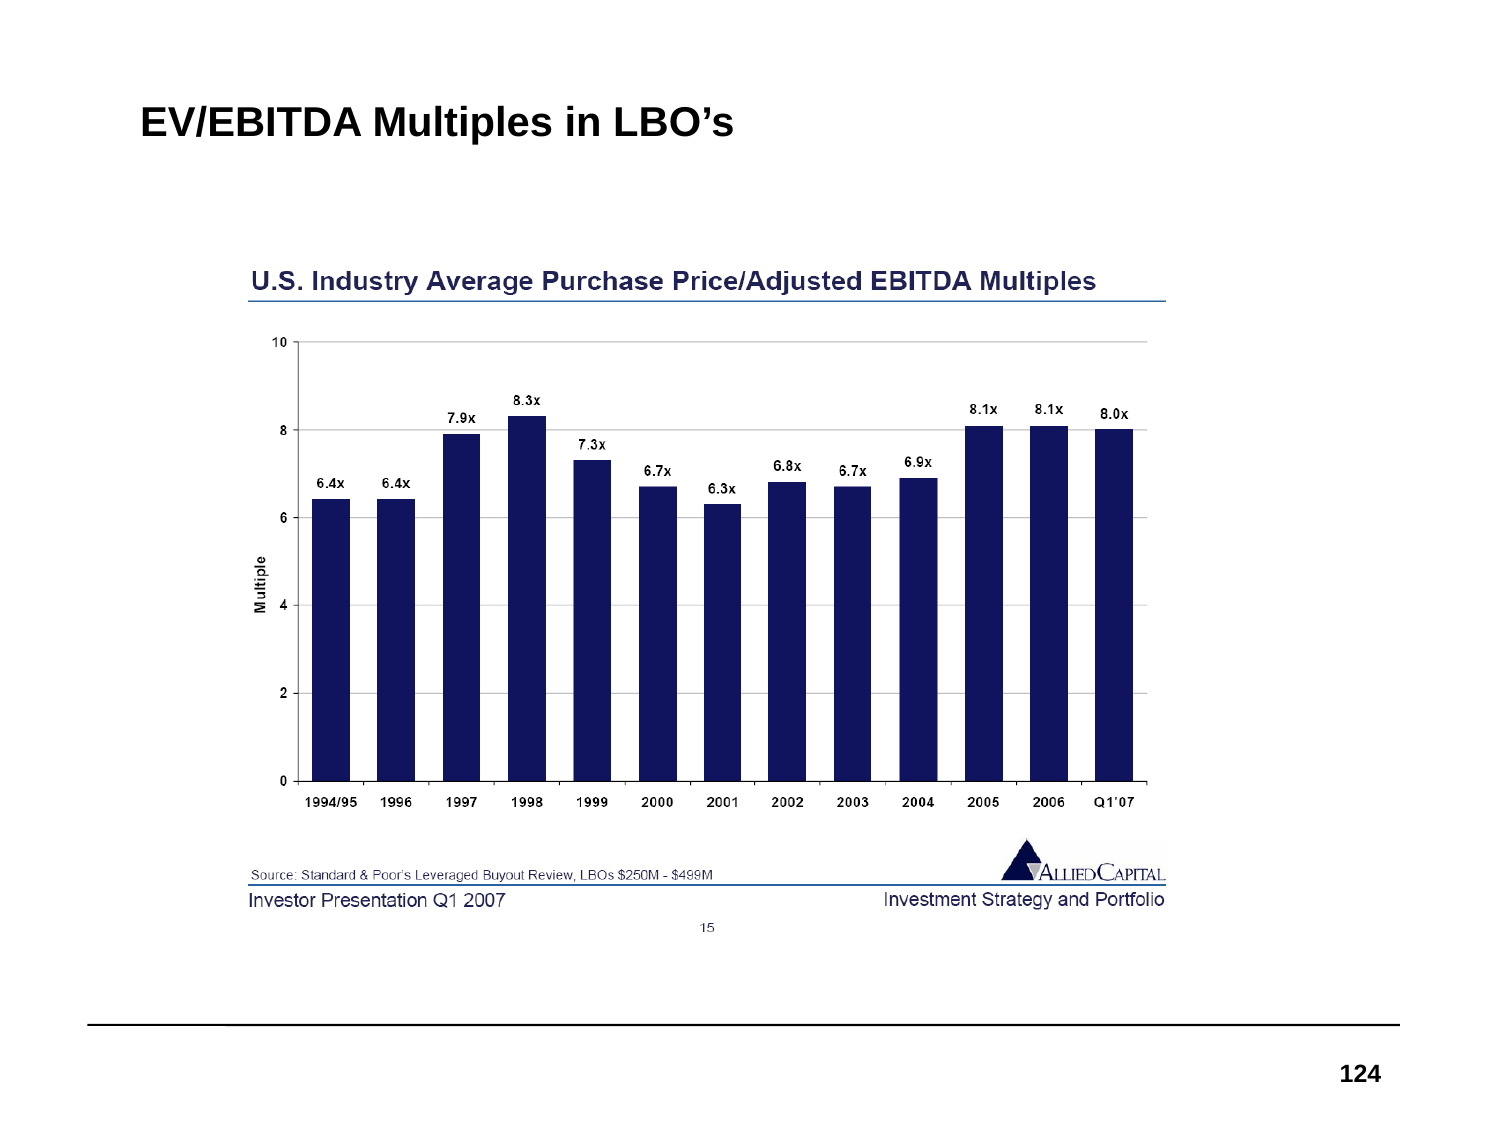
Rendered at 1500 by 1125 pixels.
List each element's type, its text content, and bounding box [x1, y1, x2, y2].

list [194, 249, 1218, 938]
title EV/EBITDA Multiples in LBO’s [125, 87, 1375, 225]
